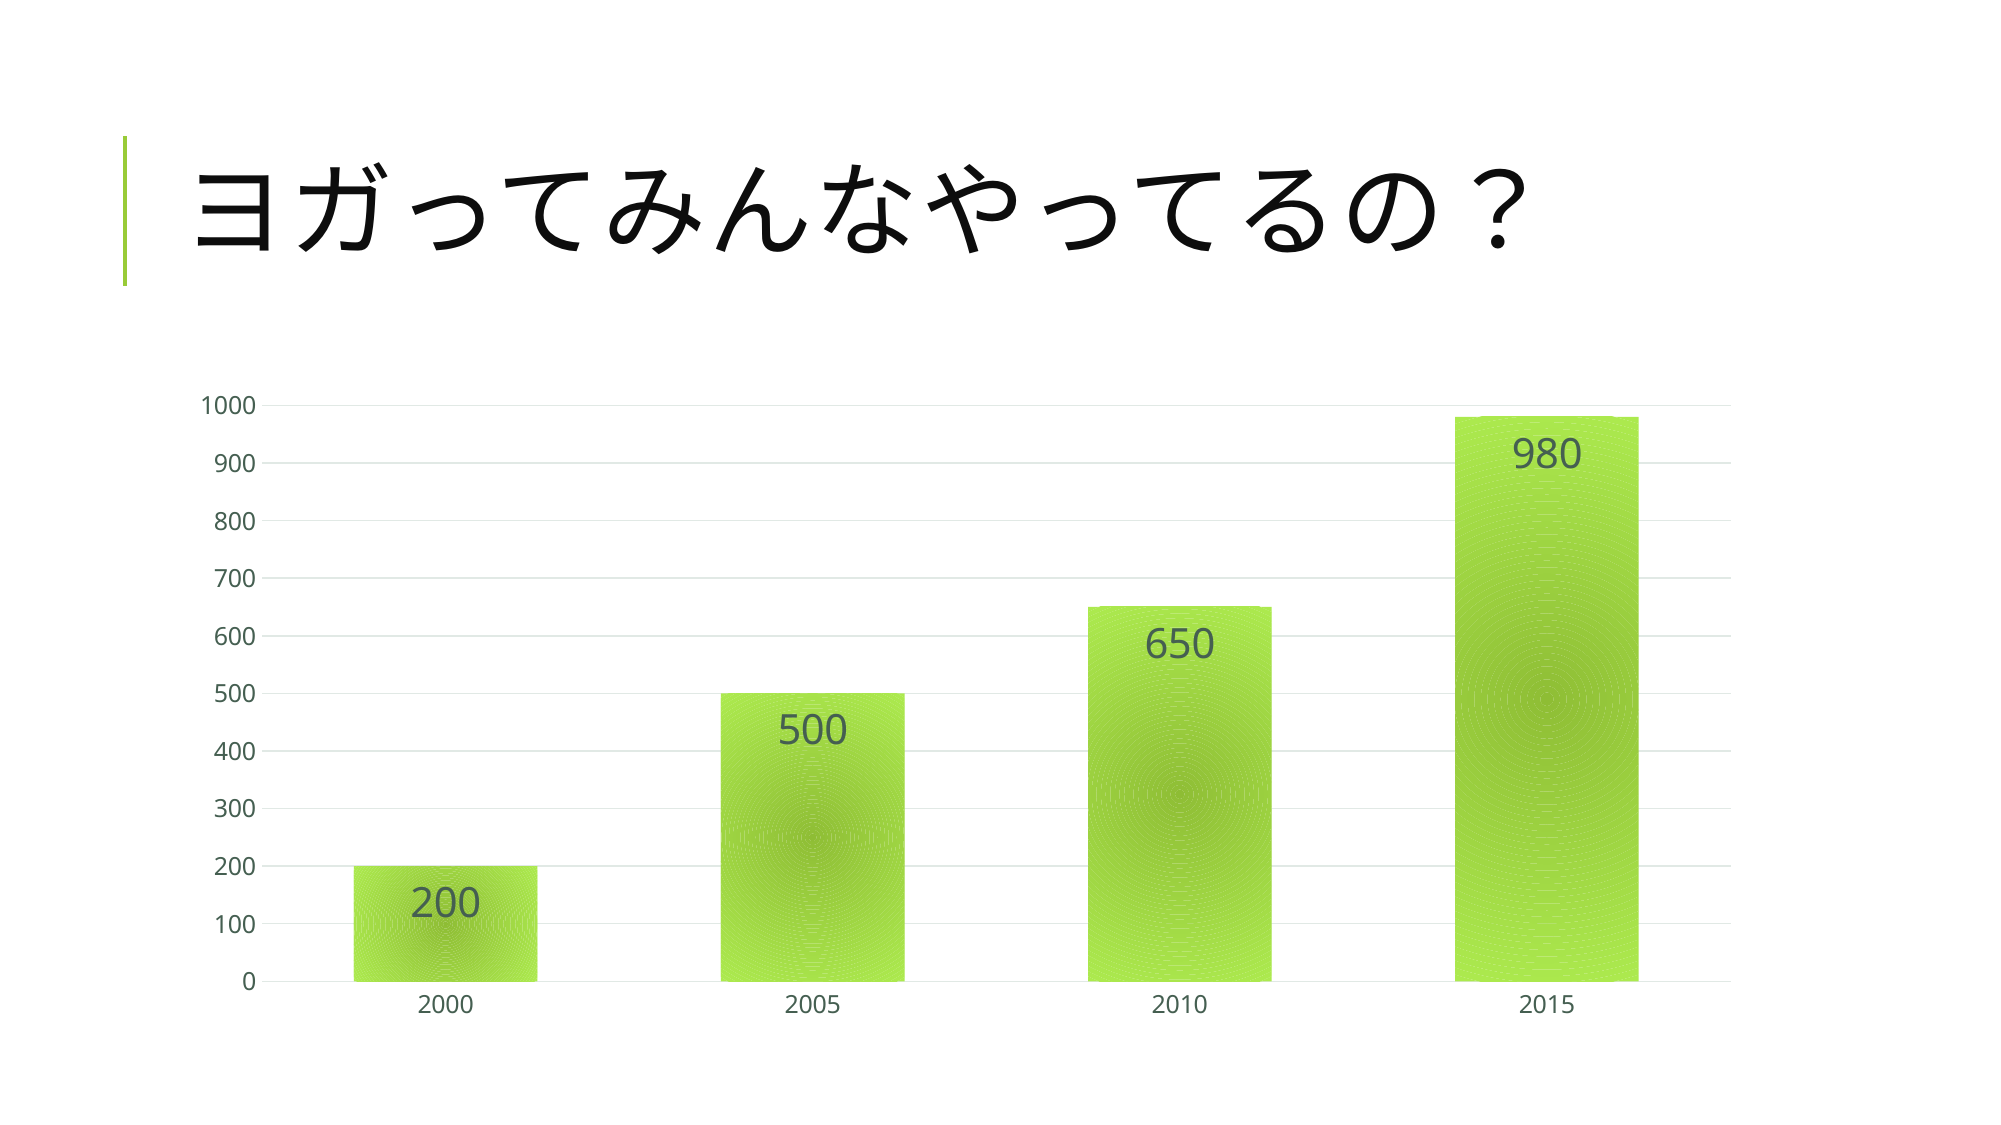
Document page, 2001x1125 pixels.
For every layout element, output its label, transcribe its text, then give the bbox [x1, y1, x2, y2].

chart [167, 374, 1763, 1036]
title ヨガってみんなやってるの？ [168, 96, 1763, 342]
